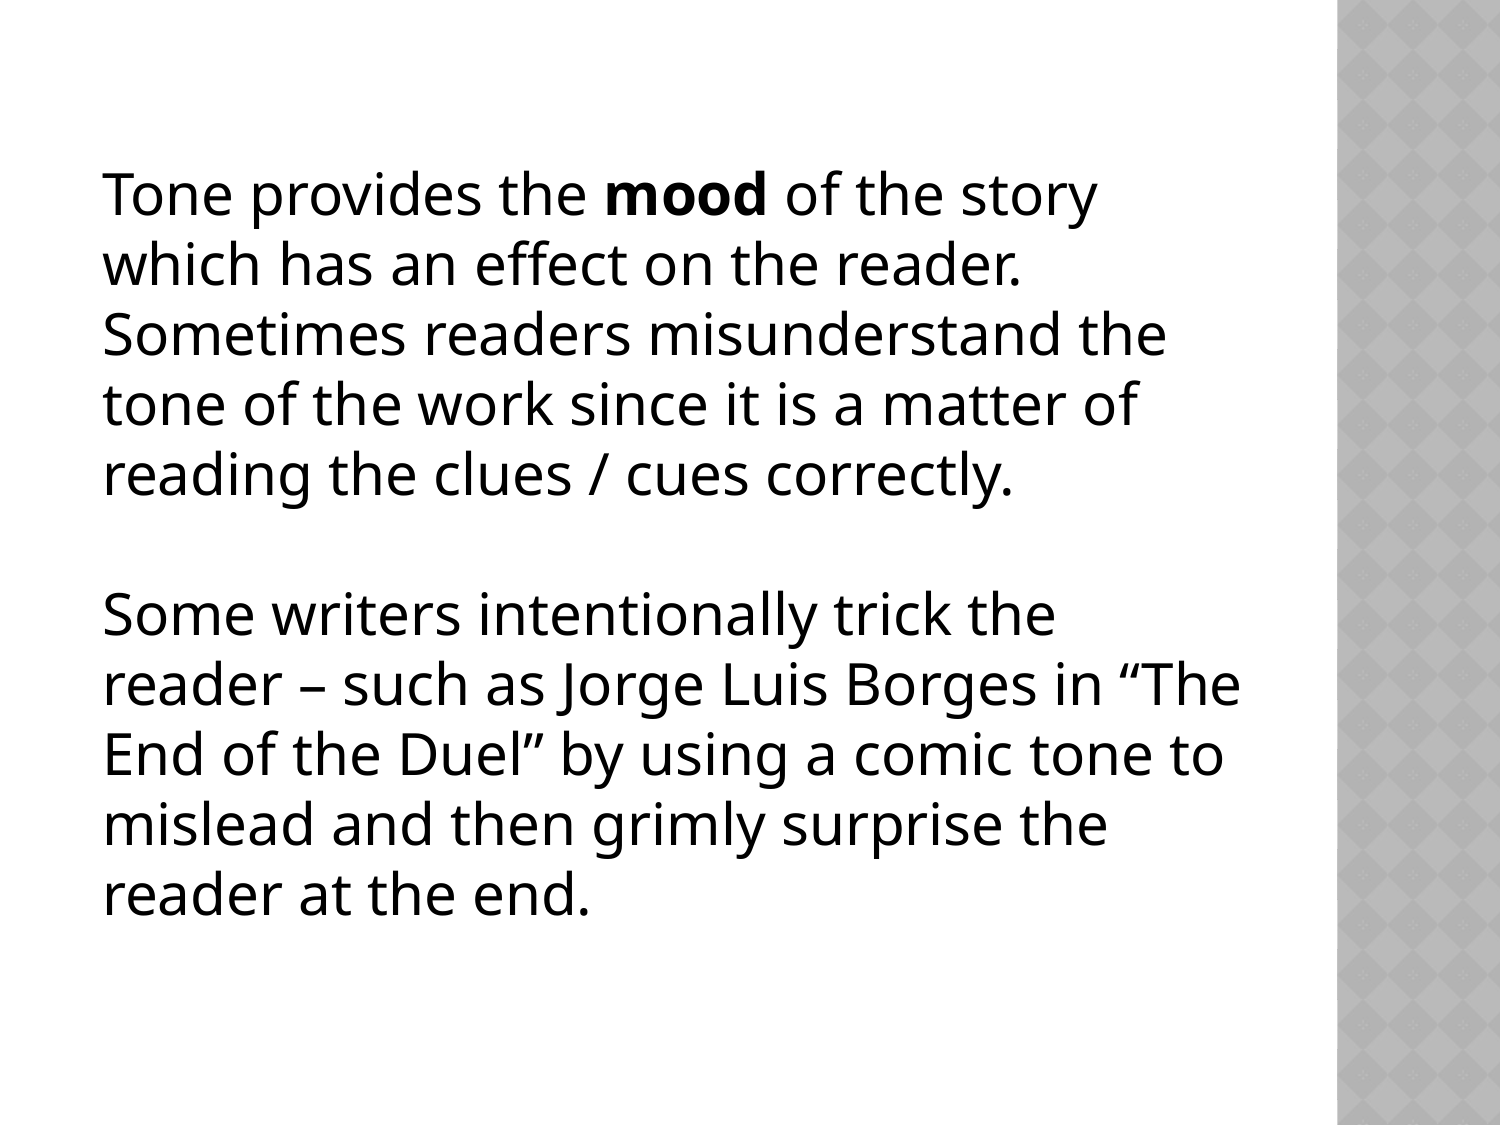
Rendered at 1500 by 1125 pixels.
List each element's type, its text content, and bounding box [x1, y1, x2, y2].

text_box Tone provides the mood of the story which has an effect on the reader. Sometimes readers misunderstand the tone of the work since it is a matter of reading the clues / cues correctly. Some writers intentionally trick the reader – such as Jorge Luis Borges in “The End of the Duel” by using a comic tone to mislead and then grimly surprise the reader at the end. [87, 149, 1263, 935]
